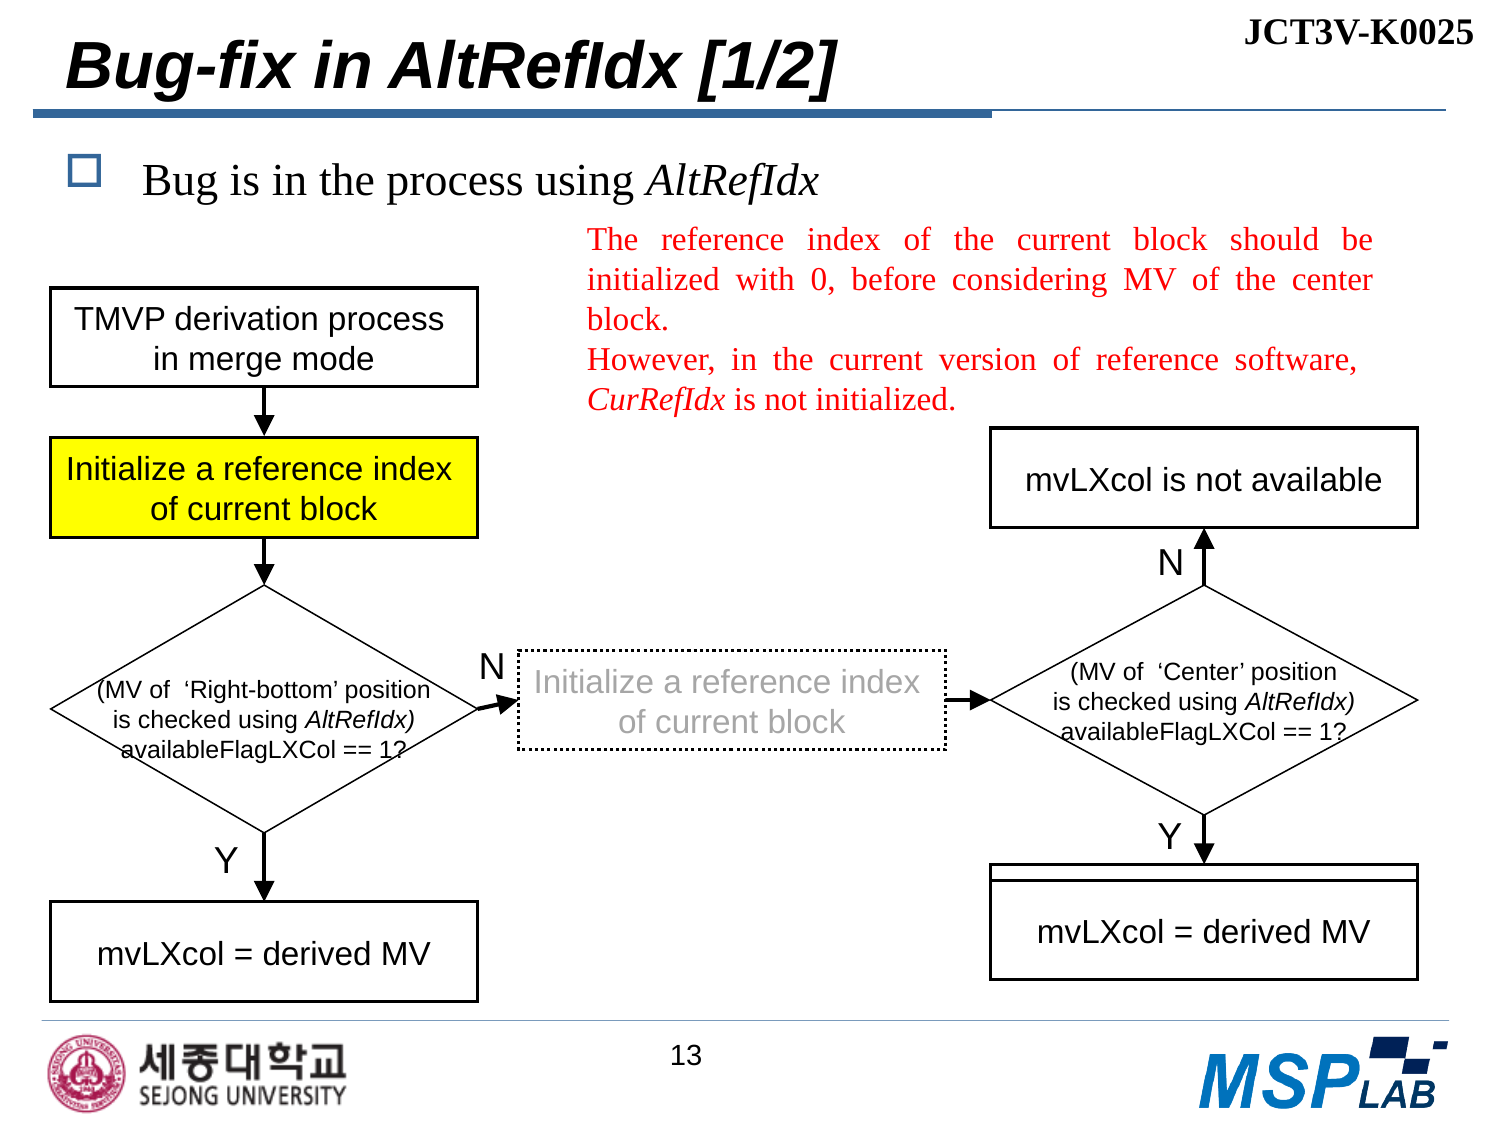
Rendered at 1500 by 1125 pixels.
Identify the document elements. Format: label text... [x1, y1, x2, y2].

text_box Initialize a reference index of current block [518, 650, 946, 750]
text_box N [463, 634, 517, 694]
text_box The reference index of the current block should be initialized with 0, before considering MV of the center block. However, in the current version of reference software, CurRefIdx is not initialized. [572, 210, 1390, 425]
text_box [477, 699, 519, 710]
text_box TMVP derivation process in merge mode [50, 287, 478, 387]
text_box Y [1142, 804, 1196, 865]
text_box (MV of ‘Center’ position is checked using AltRefIdx) availableFlagLXCol == 1? [991, 587, 1418, 815]
text_box Initialize a reference index of current block [50, 437, 478, 538]
picture [41, 1030, 353, 1118]
text_box (MV of ‘Right-bottom’ position is checked using AltRefIdx) availableFlagLXCol == 1? [50, 586, 473, 833]
text_box mvLXcol = derived MV [990, 864, 1418, 880]
text_box Y [199, 828, 253, 888]
text_box mvLXcol = derived MV [990, 880, 1418, 980]
title Bug-fix in AltRefIdx [1/2] [50, 14, 1433, 110]
picture [1197, 1034, 1454, 1113]
text_box mvLXcol = derived MV [50, 901, 478, 1002]
list Bug is in the process using AltRefIdx [49, 141, 1439, 998]
text_box mvLXcol is not available [990, 428, 1418, 528]
text_box N [1142, 530, 1196, 591]
